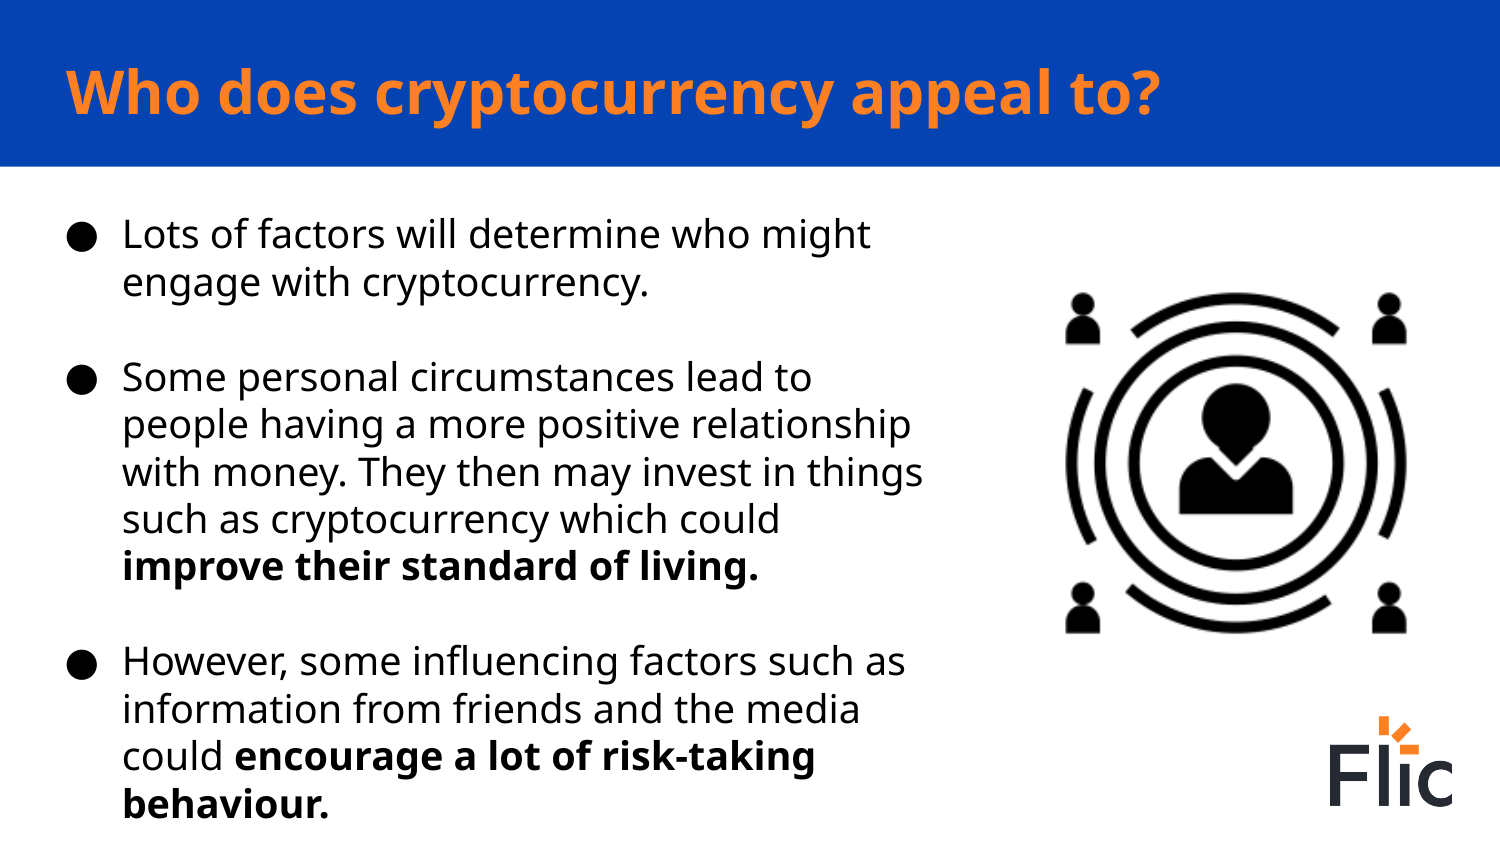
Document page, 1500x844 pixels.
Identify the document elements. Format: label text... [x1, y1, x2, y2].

text_box Who does cryptocurrency appeal to? [51, 28, 1203, 142]
text_box Lots of factors will determine who might engage with cryptocurrency. Some personal circumstances lead to people having a more positive relationship with money. They then may invest in things such as cryptocurrency which could improve their standard of living. However, some influencing factors such as information from friends and the media could encourage a lot of risk-taking behaviour. [31, 193, 965, 844]
picture [1055, 282, 1419, 645]
picture [1330, 716, 1452, 807]
